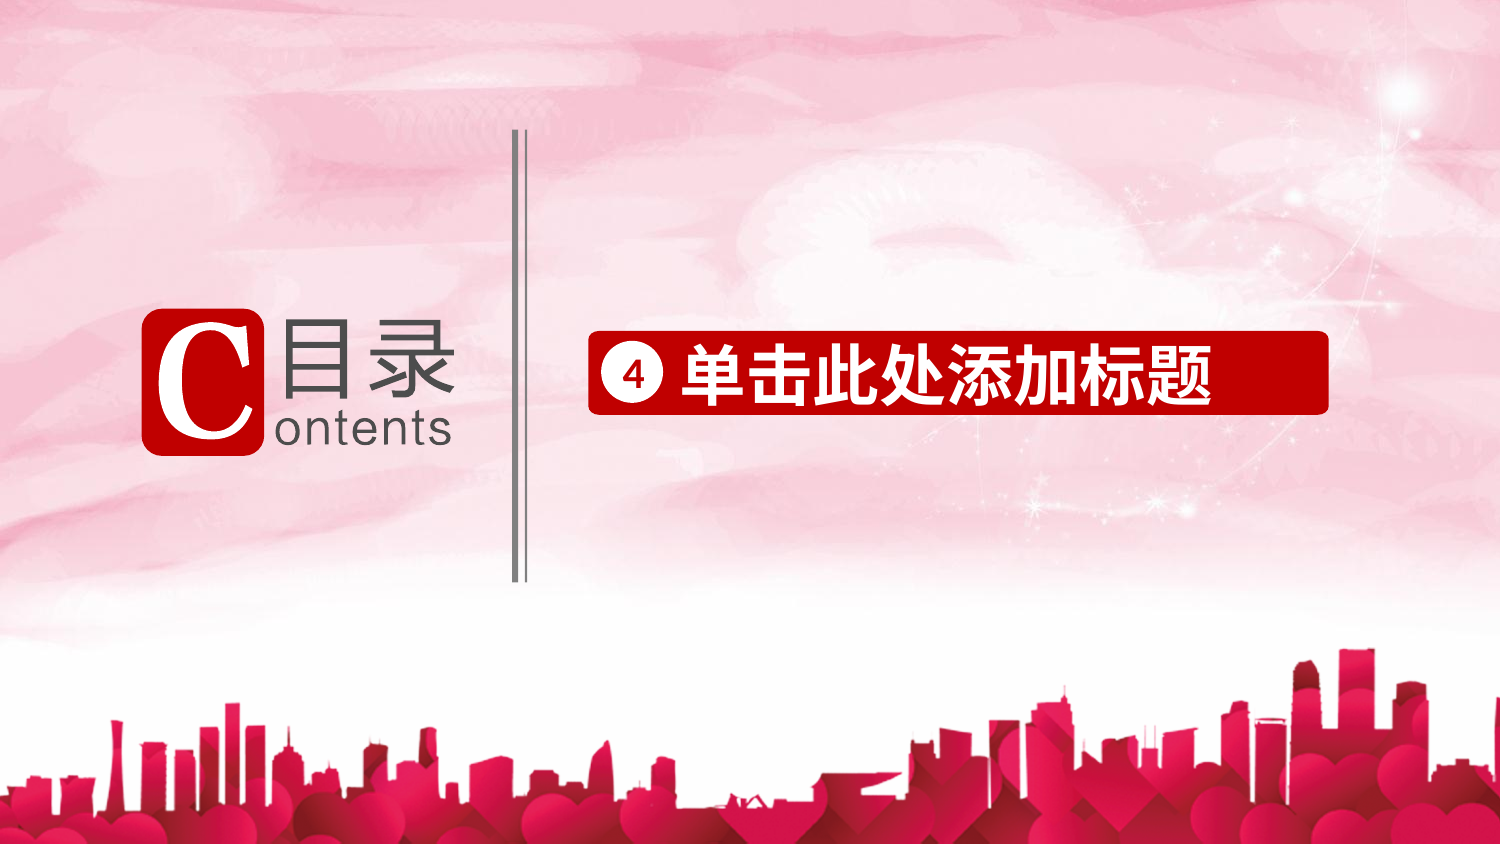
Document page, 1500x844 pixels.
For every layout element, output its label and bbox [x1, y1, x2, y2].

text_box [601, 337, 664, 406]
picture [0, 0, 1500, 844]
